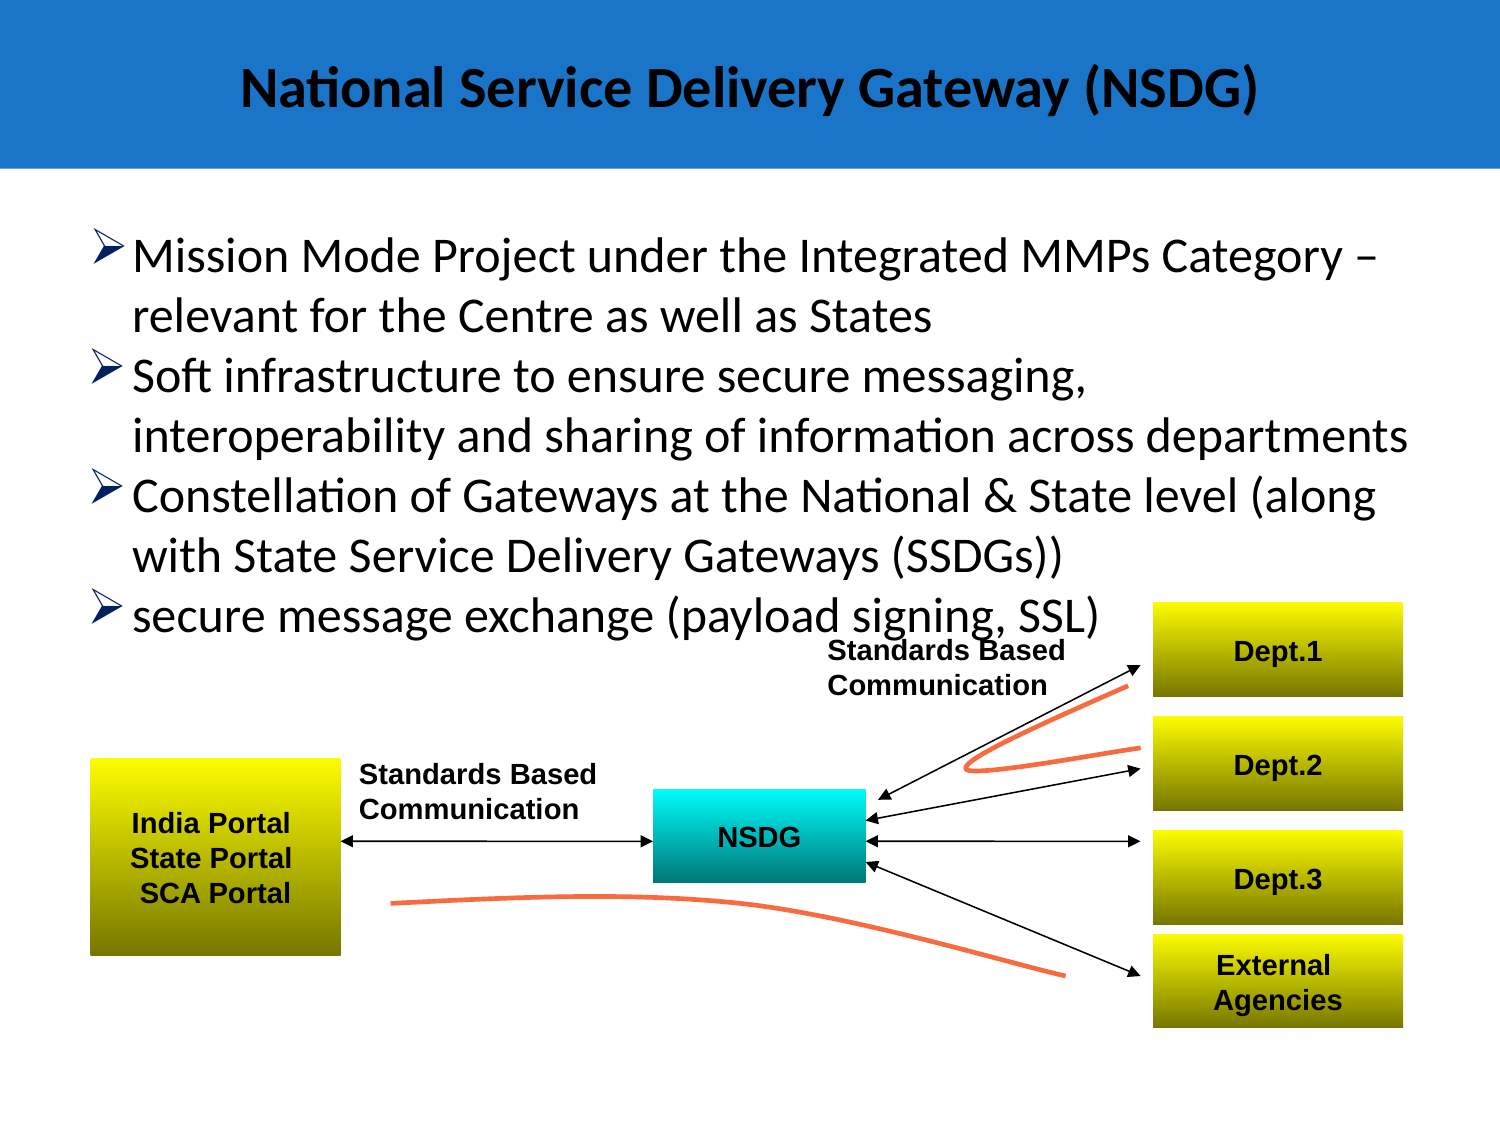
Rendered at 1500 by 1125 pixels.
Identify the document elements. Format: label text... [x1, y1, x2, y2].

title National Service Delivery Gateway (NSDG) [0, 0, 1500, 169]
text_box Mission Mode Project under the Integrated MMPs Category – relevant for the Centre as well as States Soft infrastructure to ensure secure messaging, interoperability and sharing of information across departments Constellation of Gateways at the National & State level (along with State Service Delivery Gateways (SSDGs)) secure message exchange (payload signing, SSL) [72, 215, 1425, 651]
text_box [90, 602, 1404, 1029]
